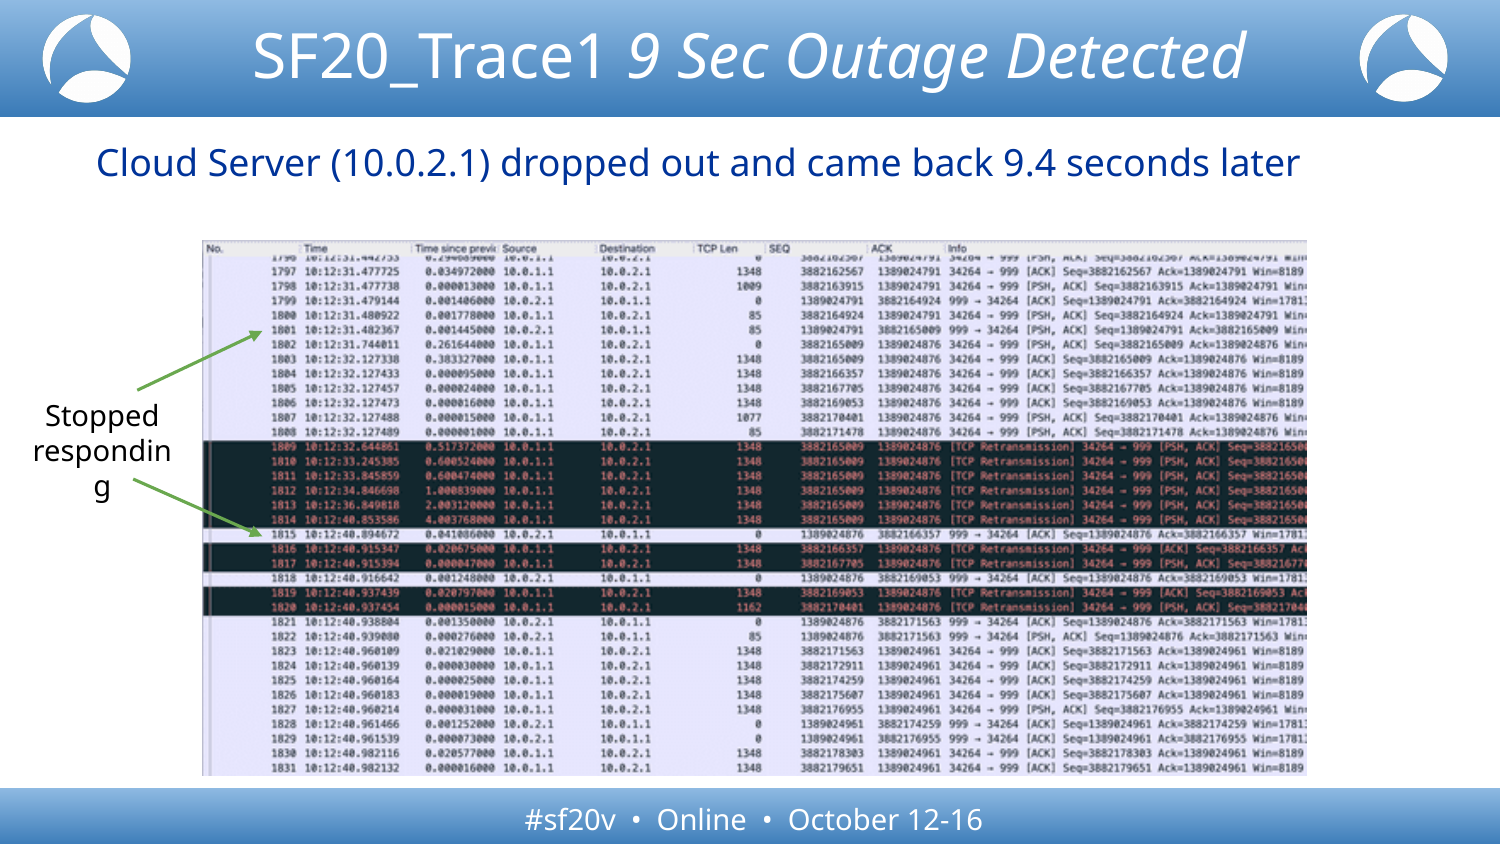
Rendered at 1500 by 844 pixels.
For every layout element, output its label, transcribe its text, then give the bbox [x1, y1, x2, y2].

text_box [132, 478, 263, 537]
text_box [136, 330, 263, 391]
picture [201, 240, 1307, 776]
picture [42, 14, 131, 103]
text_box Stopped responding [16, 381, 189, 473]
picture [1359, 14, 1448, 102]
list Cloud Server (10.0.2.1) dropped out and came back 9.4 seconds later [80, 124, 1428, 764]
title SF20_Trace1 9 Sec Outage Detected [188, 0, 1312, 117]
